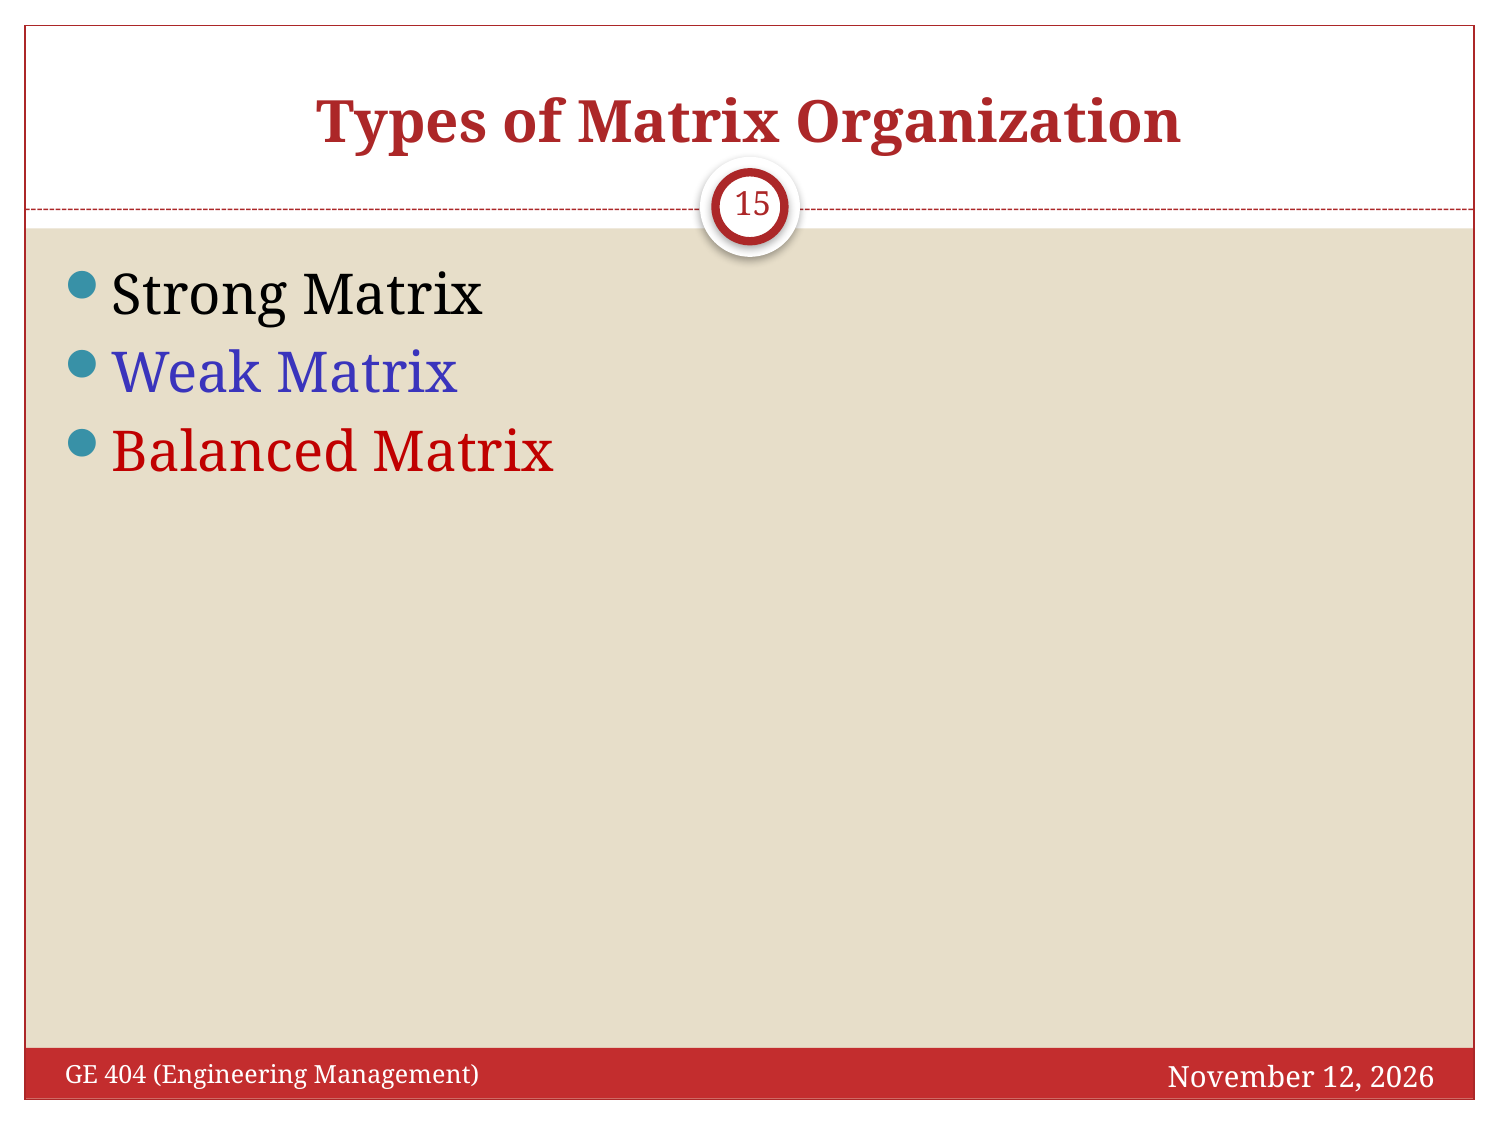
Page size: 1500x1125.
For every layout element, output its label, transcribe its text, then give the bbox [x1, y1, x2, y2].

footer GE 404 (Engineering Management) [50, 1051, 638, 1112]
slide_number 15 [715, 168, 791, 241]
list Strong Matrix Weak Matrix Balanced Matrix [49, 250, 1445, 1001]
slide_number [950, 1050, 1450, 1111]
title Types of Matrix Organization [49, 37, 1450, 162]
